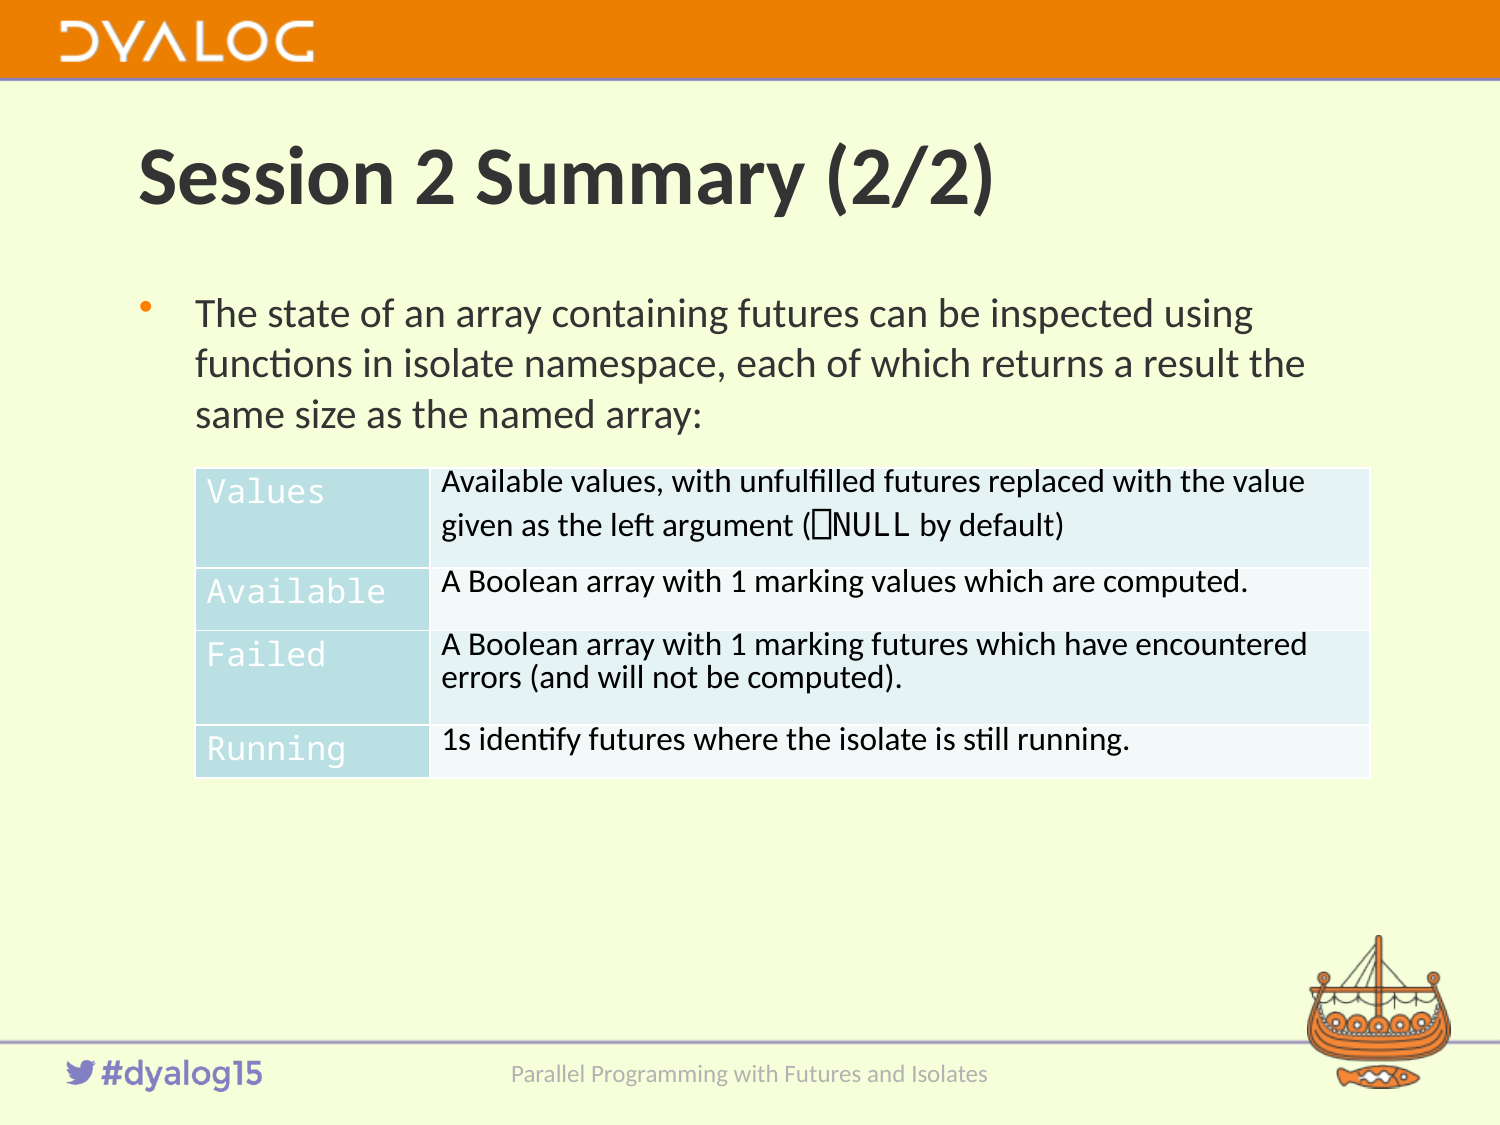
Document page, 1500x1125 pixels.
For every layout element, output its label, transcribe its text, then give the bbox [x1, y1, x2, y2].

table_cell Running [196, 726, 429, 777]
table_cell Failed [196, 631, 429, 724]
title Session 2 Summary (2/2) [123, 113, 1376, 254]
table_cell 1s identify futures where the isolate is still running. [431, 726, 1369, 777]
table_cell A Boolean array with 1 marking futures which have encountered errors (and will not be computed). [431, 631, 1369, 724]
picture [0, 0, 1500, 1125]
footer Parallel Programming with Futures and Isolates [395, 1042, 1105, 1103]
table_header Available values, with unfulfilled futures replaced with the value given as the left argument (⎕NULL by default) [431, 469, 1369, 567]
table_cell Available [196, 569, 429, 630]
table_cell A Boolean array with 1 marking values which are computed. [431, 569, 1369, 630]
table_header Values [196, 469, 429, 567]
list The state of an array containing futures can be inspected using functions in isolate namespace, each of which returns a result the same size as the named array: [123, 278, 1376, 988]
